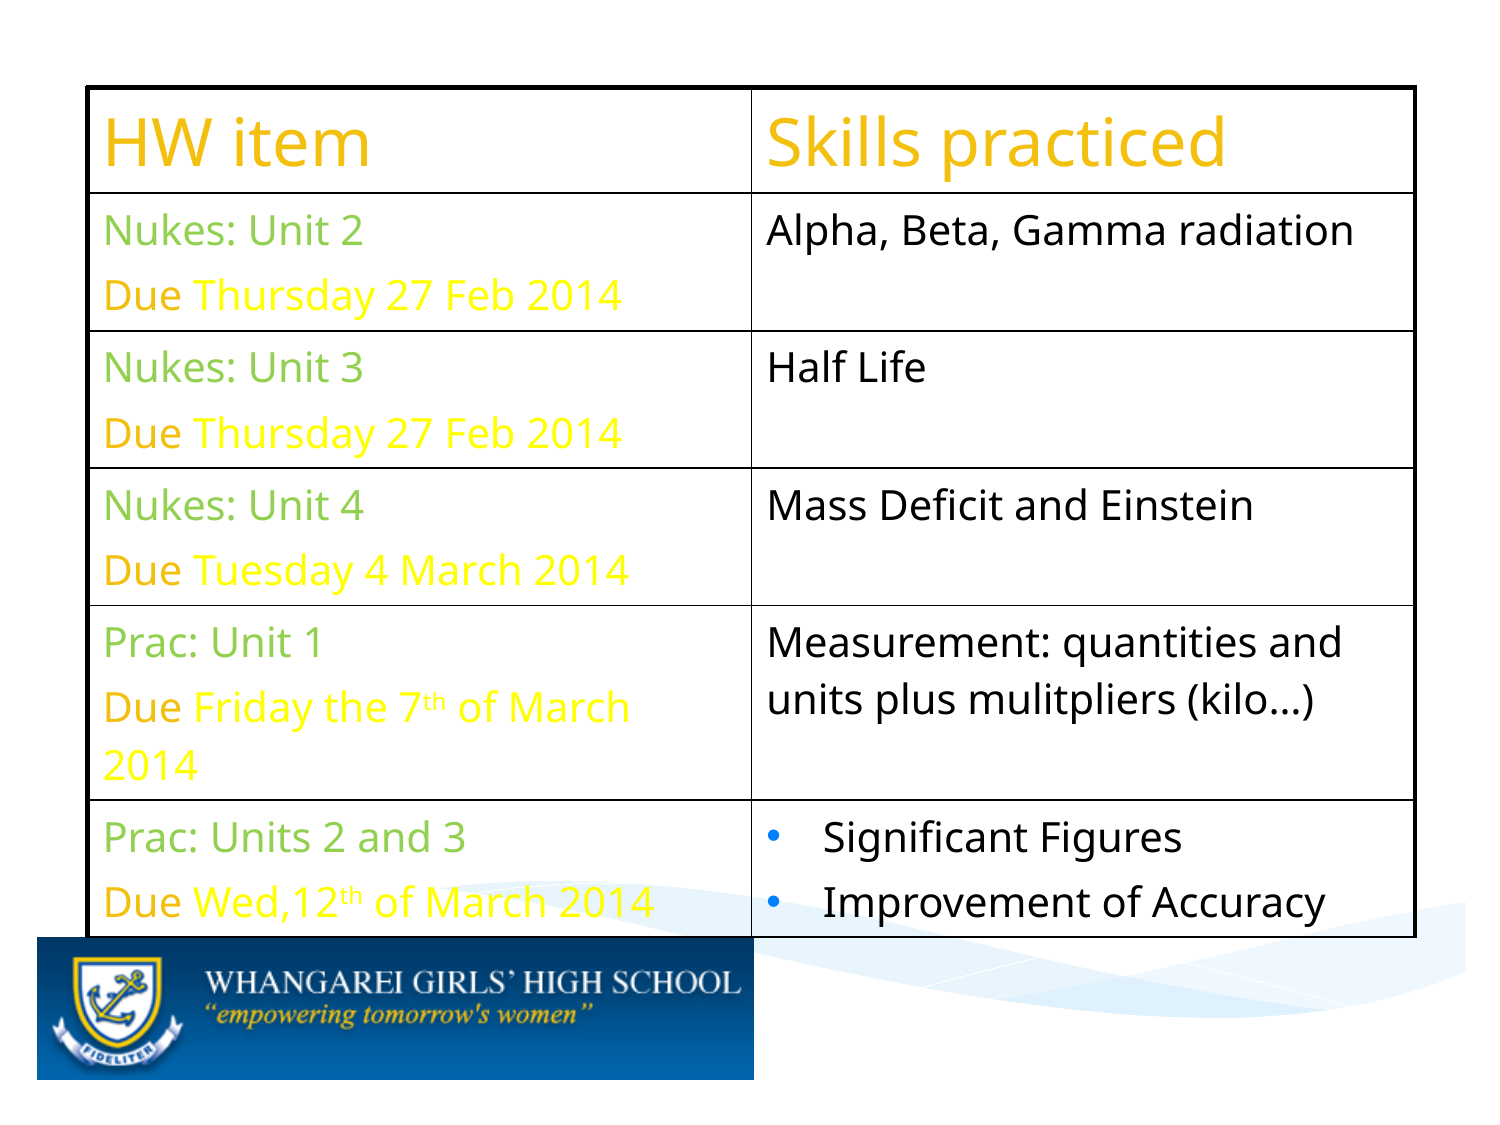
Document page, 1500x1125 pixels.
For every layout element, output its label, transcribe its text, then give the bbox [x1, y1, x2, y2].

table_cell Measurement: quantities and units plus mulitpliers (kilo…) [752, 606, 1413, 799]
picture [37, 937, 754, 1080]
table_cell Nukes: Unit 4 Due Tuesday 4 March 2014 [90, 469, 751, 605]
table_cell Mass Deficit and Einstein [752, 469, 1413, 605]
table_header Skills practiced [752, 90, 1413, 192]
table_cell Significant Figures Improvement of Accuracy [752, 801, 1413, 936]
table_cell Nukes: Unit 3 Due Thursday 27 Feb 2014 [90, 332, 751, 467]
table_cell Alpha, Beta, Gamma radiation [752, 194, 1413, 330]
table_header HW item [90, 90, 751, 192]
table_cell Prac: Unit 1 Due Friday the 7th of March 2014 [90, 606, 751, 799]
table_cell Nukes: Unit 2 Due Thursday 27 Feb 2014 [90, 194, 751, 330]
table_cell Half Life [752, 332, 1413, 467]
table_cell Prac: Units 2 and 3 Due Wed,12th of March 2014 [90, 801, 751, 935]
